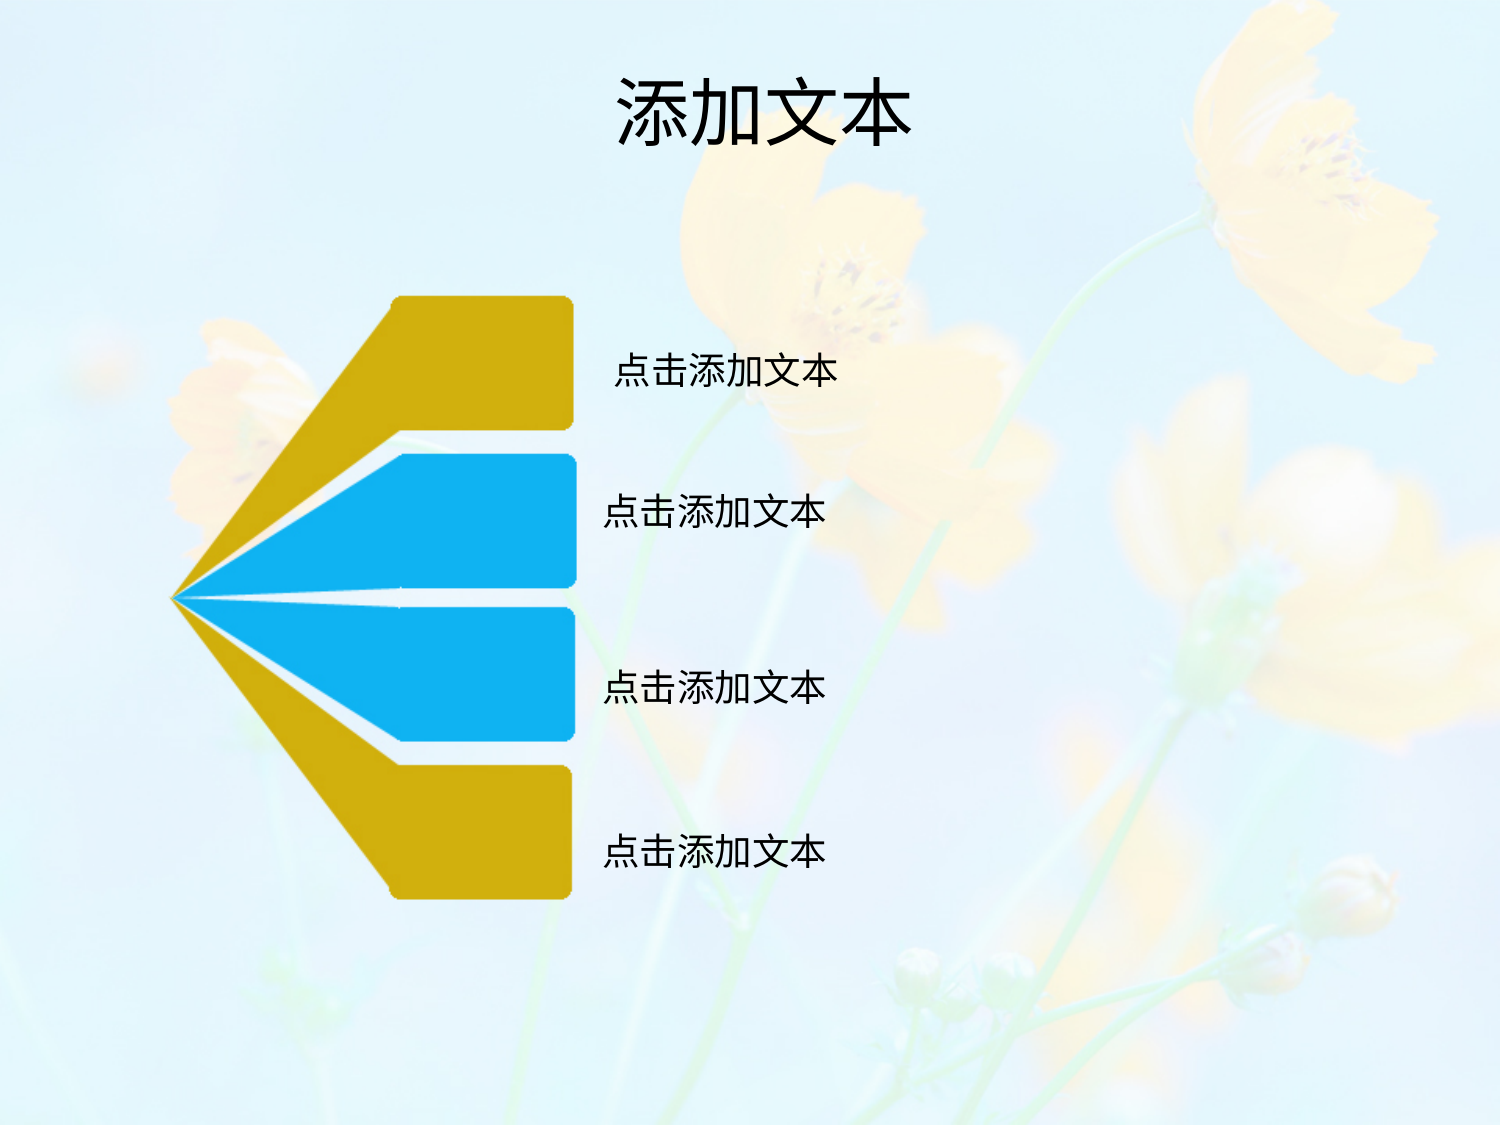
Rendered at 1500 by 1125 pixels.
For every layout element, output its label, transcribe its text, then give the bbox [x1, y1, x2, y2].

text_box 点击添加文本 [587, 820, 842, 880]
text_box 点击添加文本 [587, 656, 842, 716]
text_box 添加文本 [599, 58, 930, 164]
text_box 点击添加文本 [598, 339, 854, 400]
picture [0, 0, 1500, 1125]
text_box 点击添加文本 [587, 480, 843, 541]
